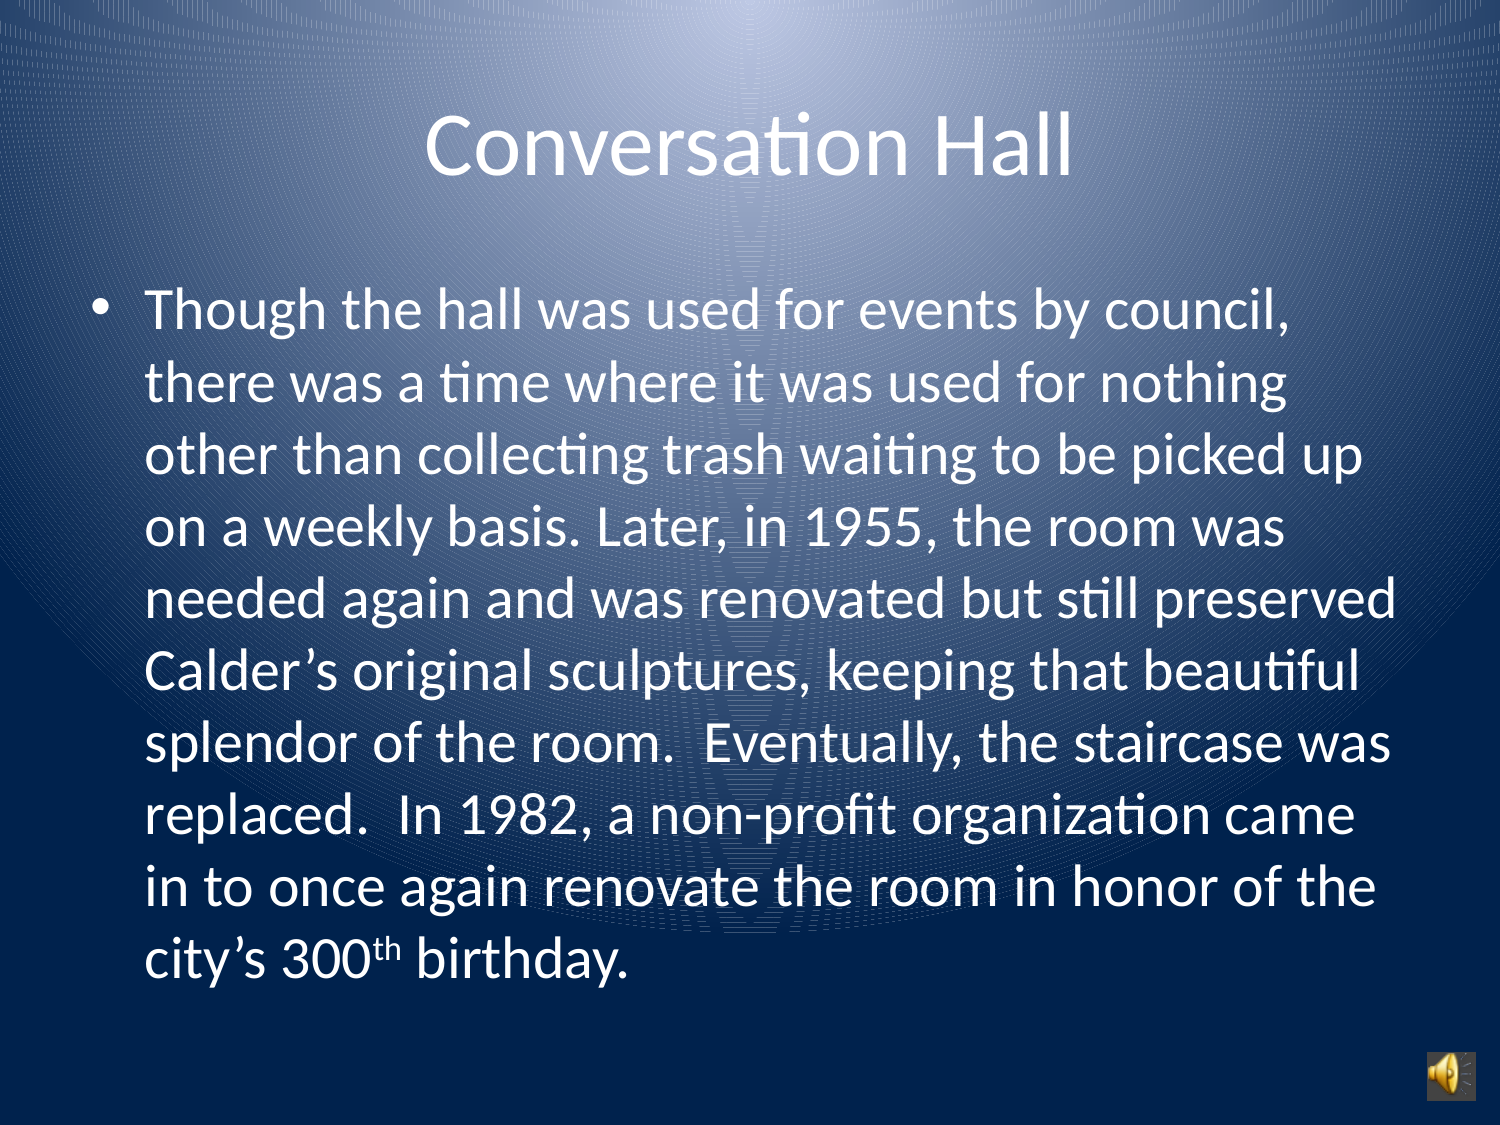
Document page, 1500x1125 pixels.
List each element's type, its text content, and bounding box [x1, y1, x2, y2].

list Though the hall was used for events by council, there was a time where it was used for nothing other than collecting trash waiting to be picked up on a weekly basis. Later, in 1955, the room was needed again and was renovated but still preserved Calder’s original sculptures, keeping that beautiful splendor of the room. Eventually, the staircase was replaced. In 1982, a non-profit organization came in to once again renovate the room in honor of the city’s 300th birthday. [75, 262, 1425, 1005]
title Conversation Hall [75, 45, 1425, 233]
picture [1426, 1051, 1477, 1102]
